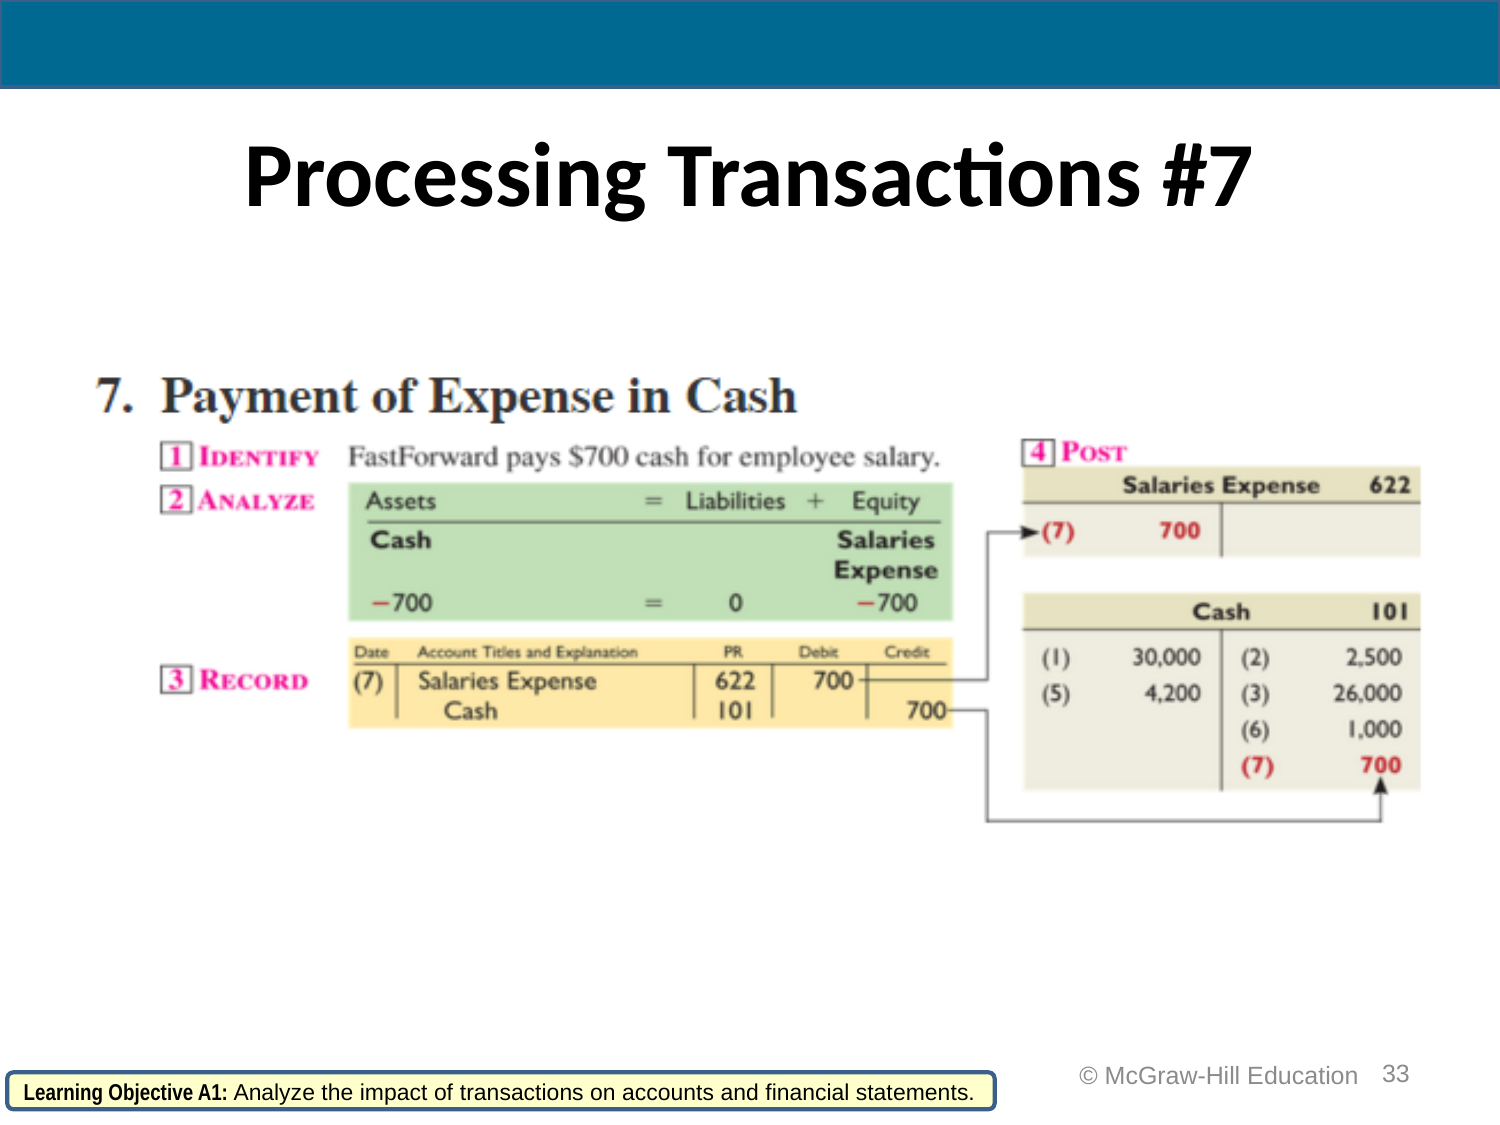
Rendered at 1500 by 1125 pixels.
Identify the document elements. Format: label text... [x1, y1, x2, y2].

picture [62, 352, 1458, 867]
text_box © McGraw-Hill Education [1057, 1052, 1413, 1090]
text_box [0, 0, 1500, 89]
slide_number 33 [1074, 1042, 1425, 1103]
title Processing Transactions #7 [75, 89, 1425, 264]
text_box Learning Objective A1: Analyze the impact of transactions on accounts and financial statements. [7, 1072, 995, 1110]
